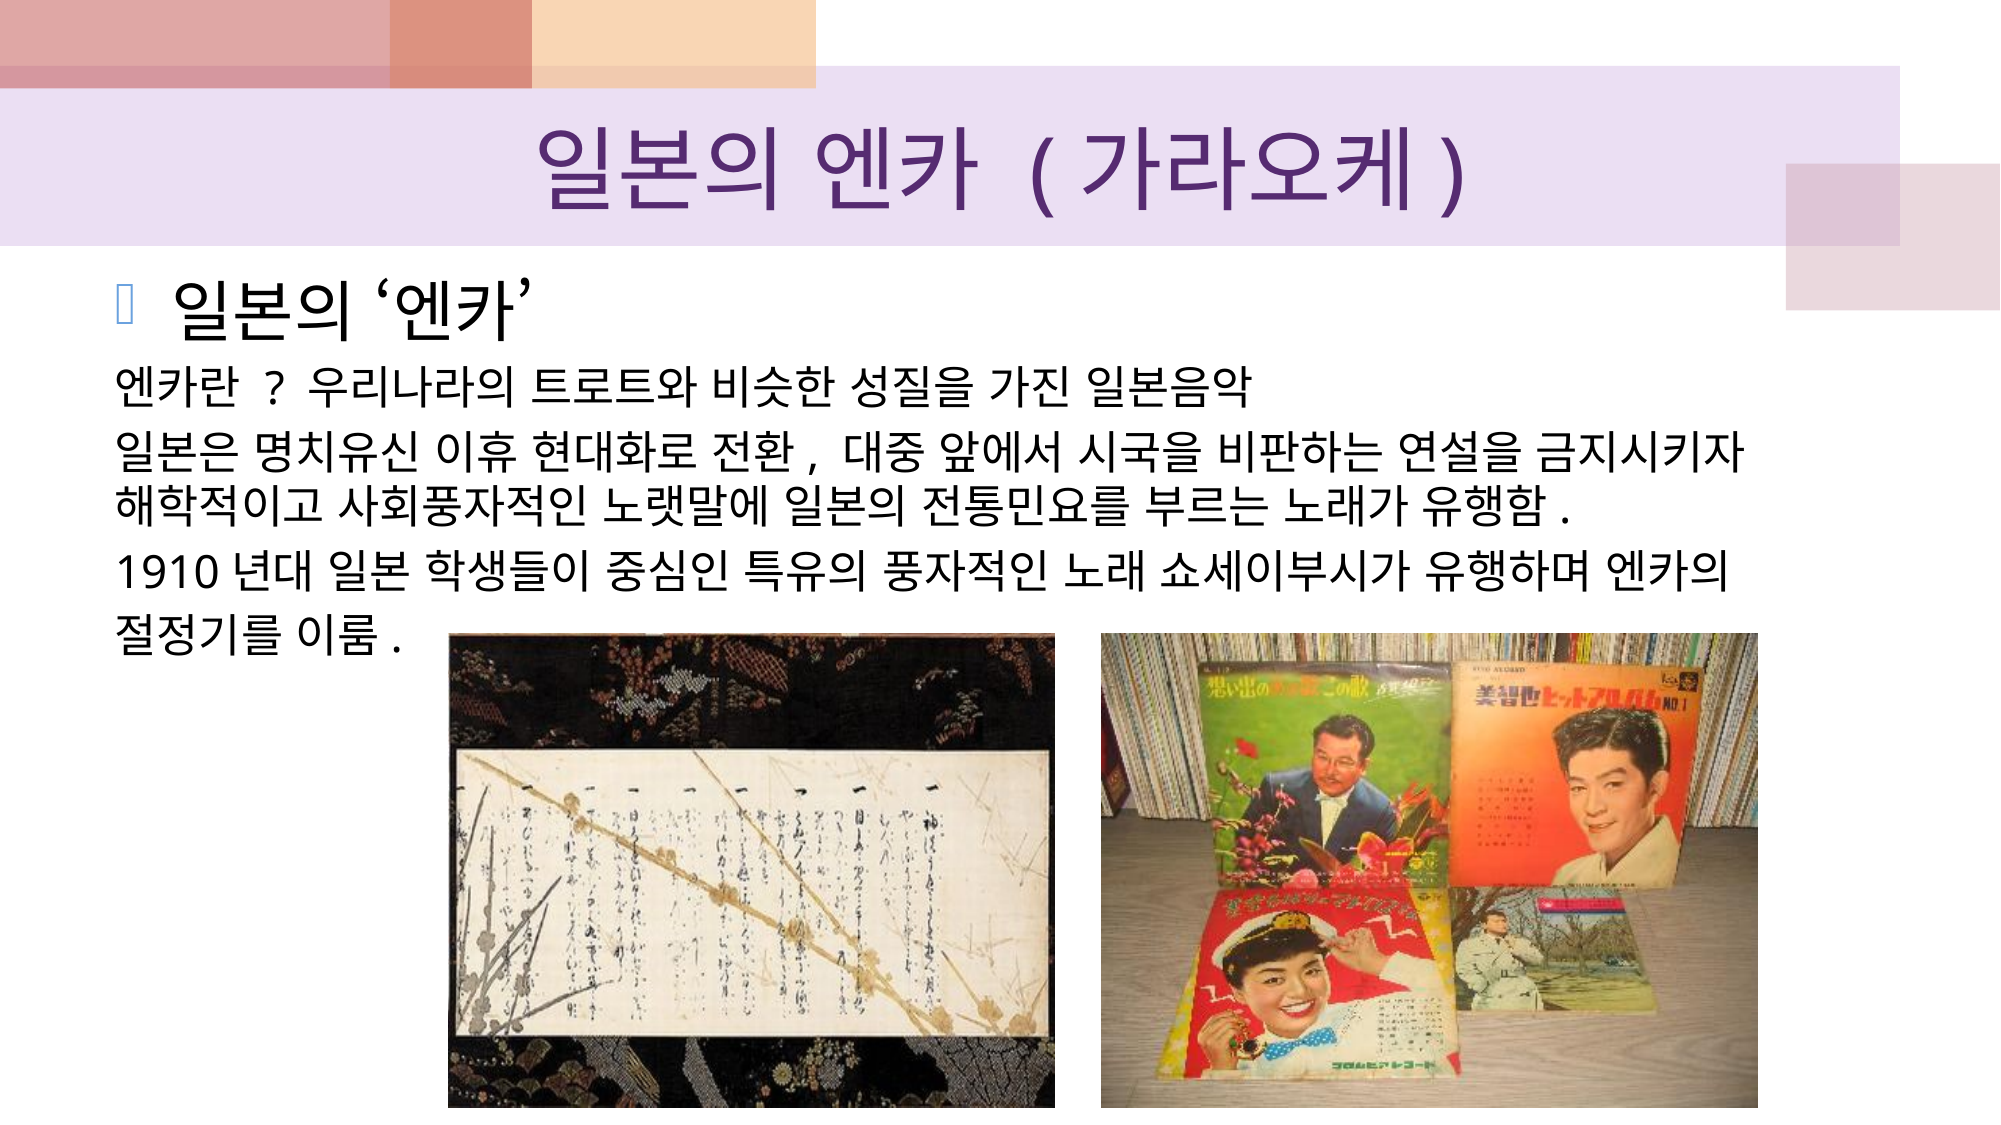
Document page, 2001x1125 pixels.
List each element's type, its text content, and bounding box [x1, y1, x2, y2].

picture [1101, 633, 1759, 1108]
list 일본의 ‘엔카’ 엔카란 ? 우리나라의 트로트와 비슷한 성질을 가진 일본음악 일본은 명치유신 이휴 현대화로 전환, 대중 앞에서 시국을 비판하는 연설을 금지시키자 해학적이고 사회풍자적인 노랫말에 일본의 전통민요를 부르는 노래가 유행함. 1910년대 일본 학생들이 중심인 특유의 풍자적인 노래 쇼세이부시가 유행하며 엔카의 절정기를 이룸. [99, 262, 1900, 1005]
title 일본의 엔카 (가라오케) [99, 88, 1900, 246]
picture [448, 633, 1055, 1108]
